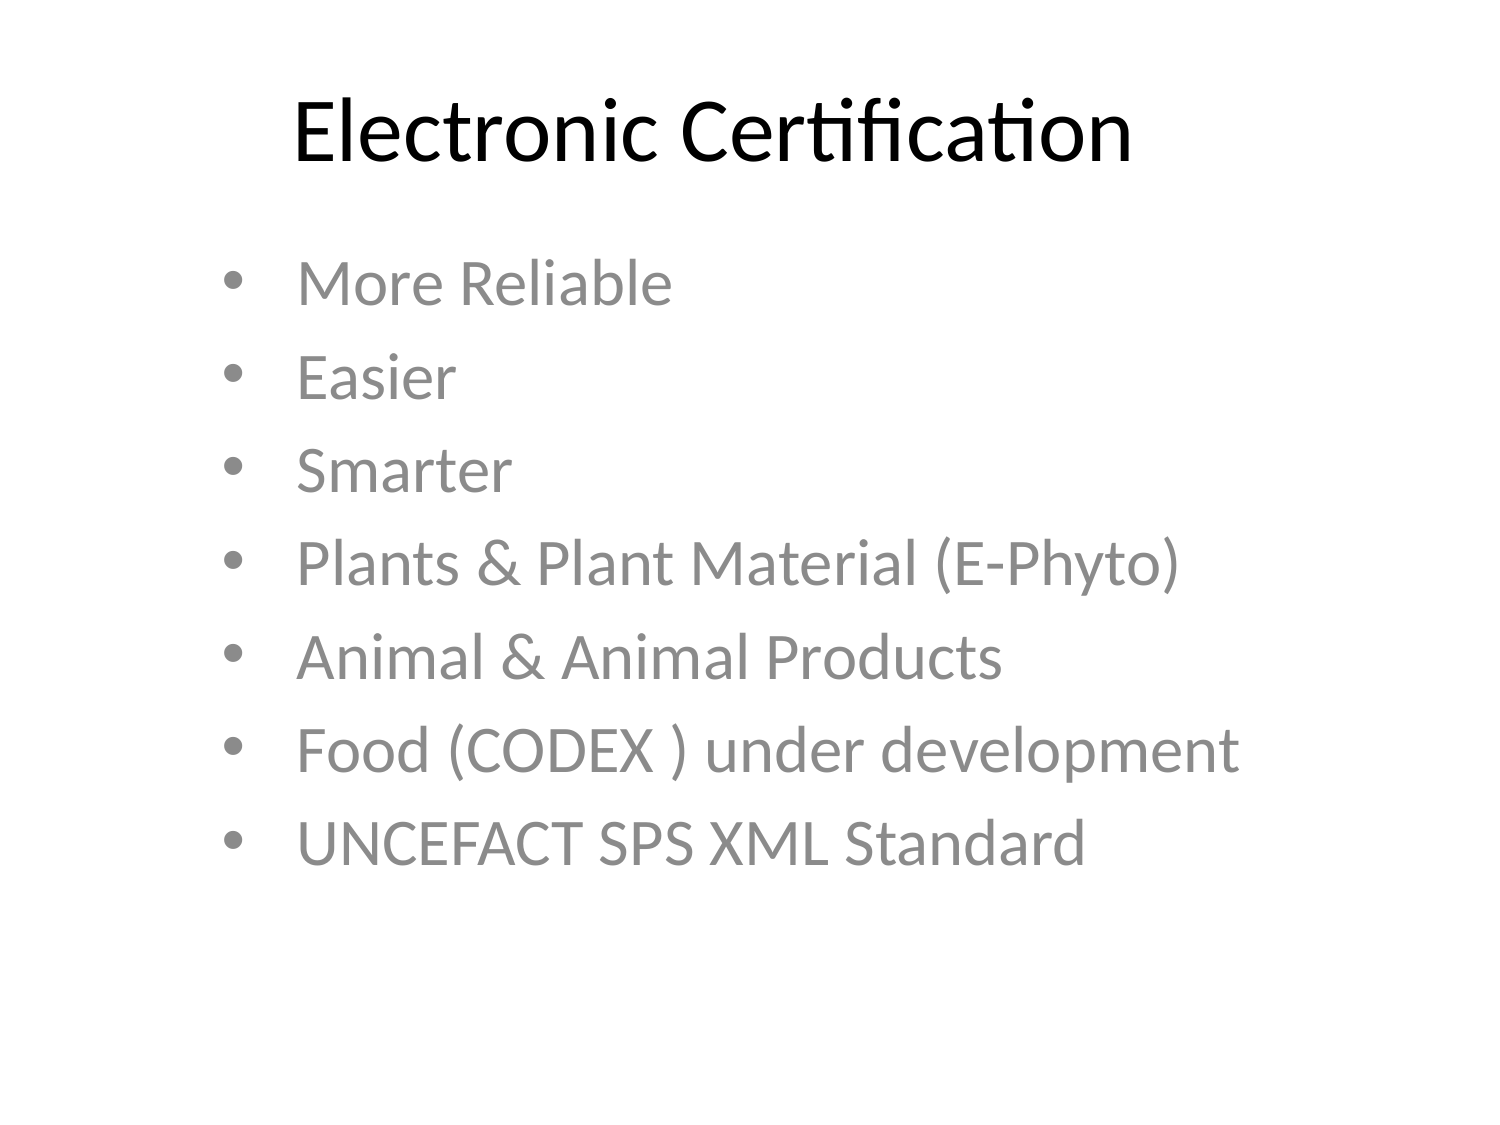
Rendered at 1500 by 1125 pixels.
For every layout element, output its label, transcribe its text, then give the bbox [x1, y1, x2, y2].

title Electronic Certification [76, 4, 1352, 246]
subtitle More Reliable Easier Smarter Plants & Plant Material (E-Phyto) Animal & Animal Products Food (CODEX ) under development UNCEFACT SPS XML Standard [206, 231, 1275, 925]
